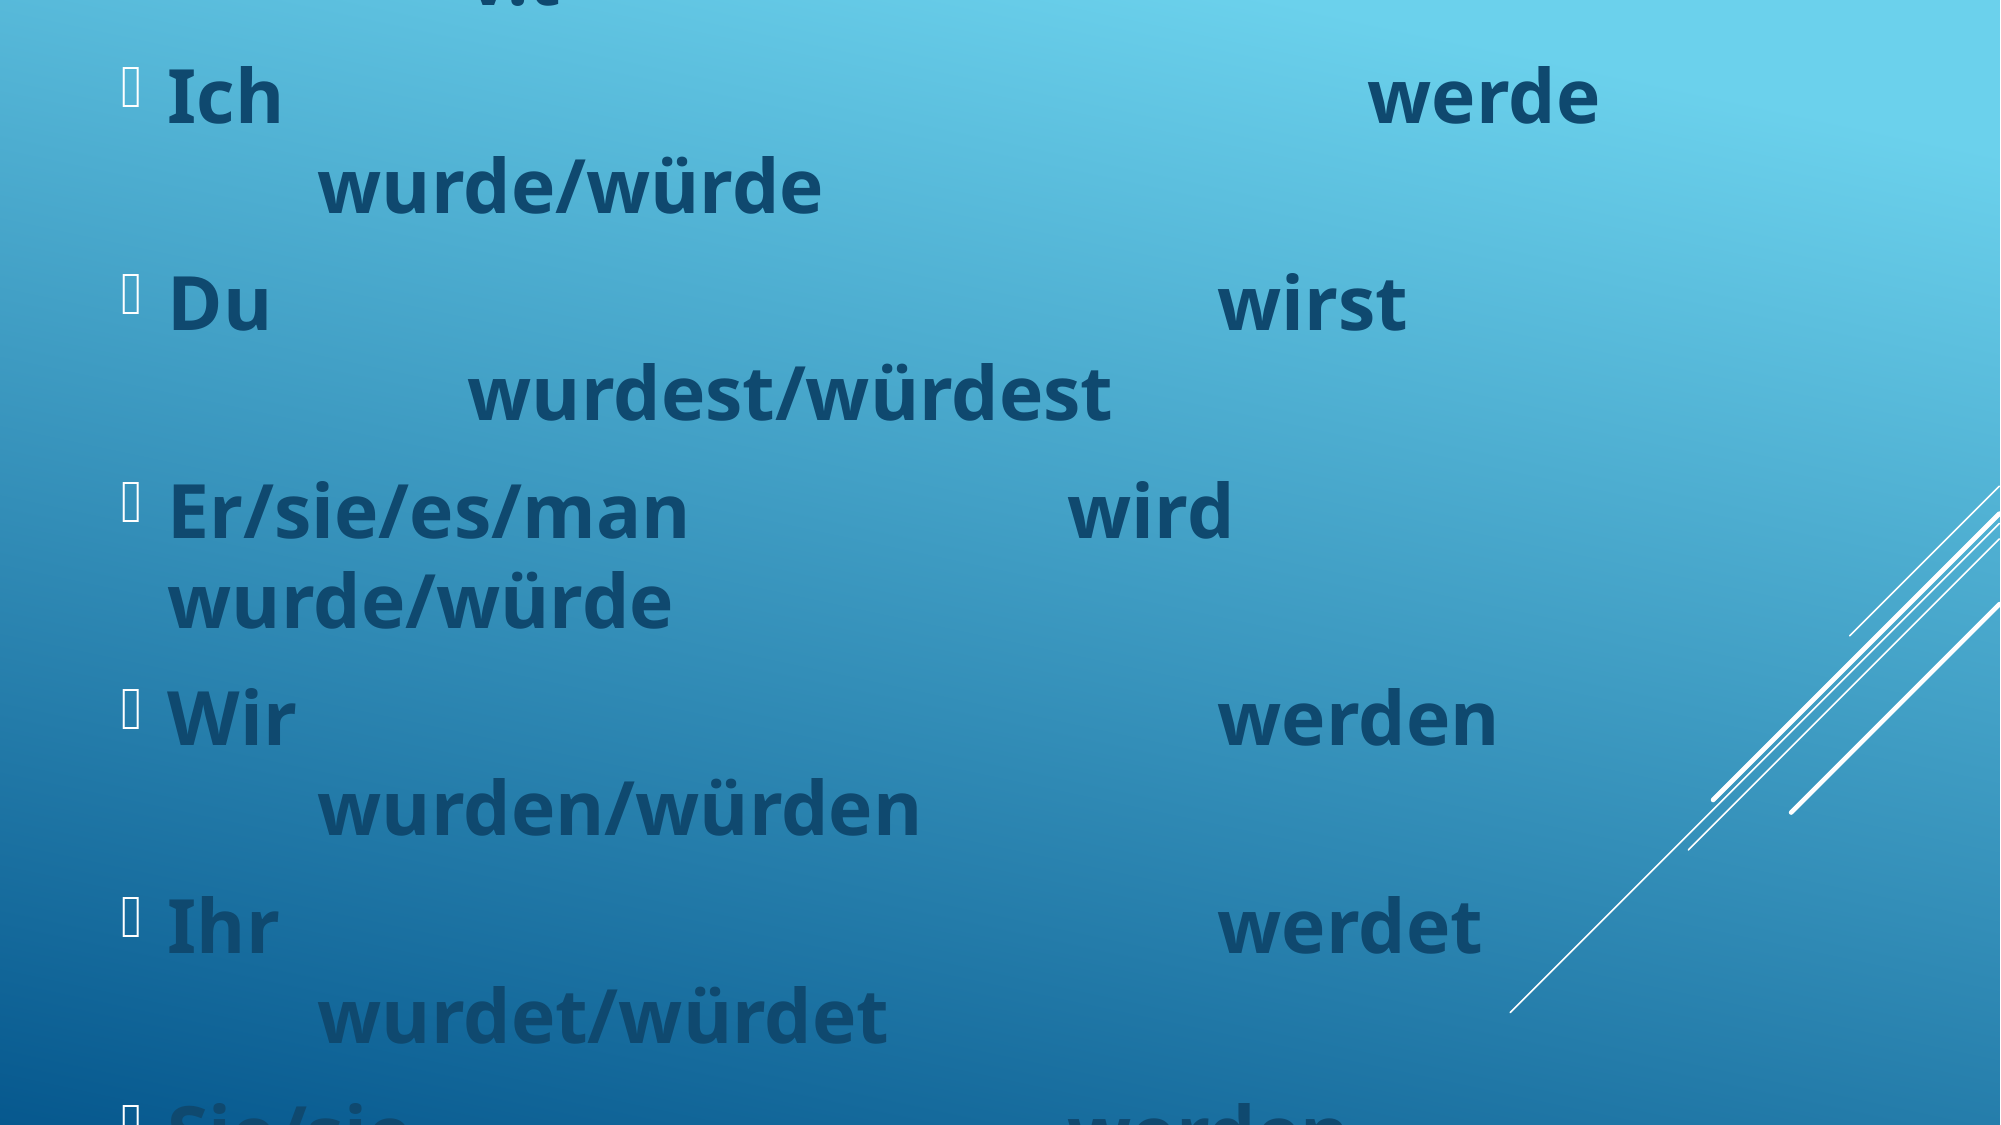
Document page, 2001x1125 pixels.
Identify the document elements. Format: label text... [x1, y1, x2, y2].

list Werden(zullen, toekomstig): t.t. v.t Ich werde wurde/würde Du wirst wurdest/würdest Er/sie/es/man wird wurde/würde Wir werden wurden/würden Ihr werdet wurdet/würdet Sie/sie werden wurden/würden [105, 116, 1974, 710]
